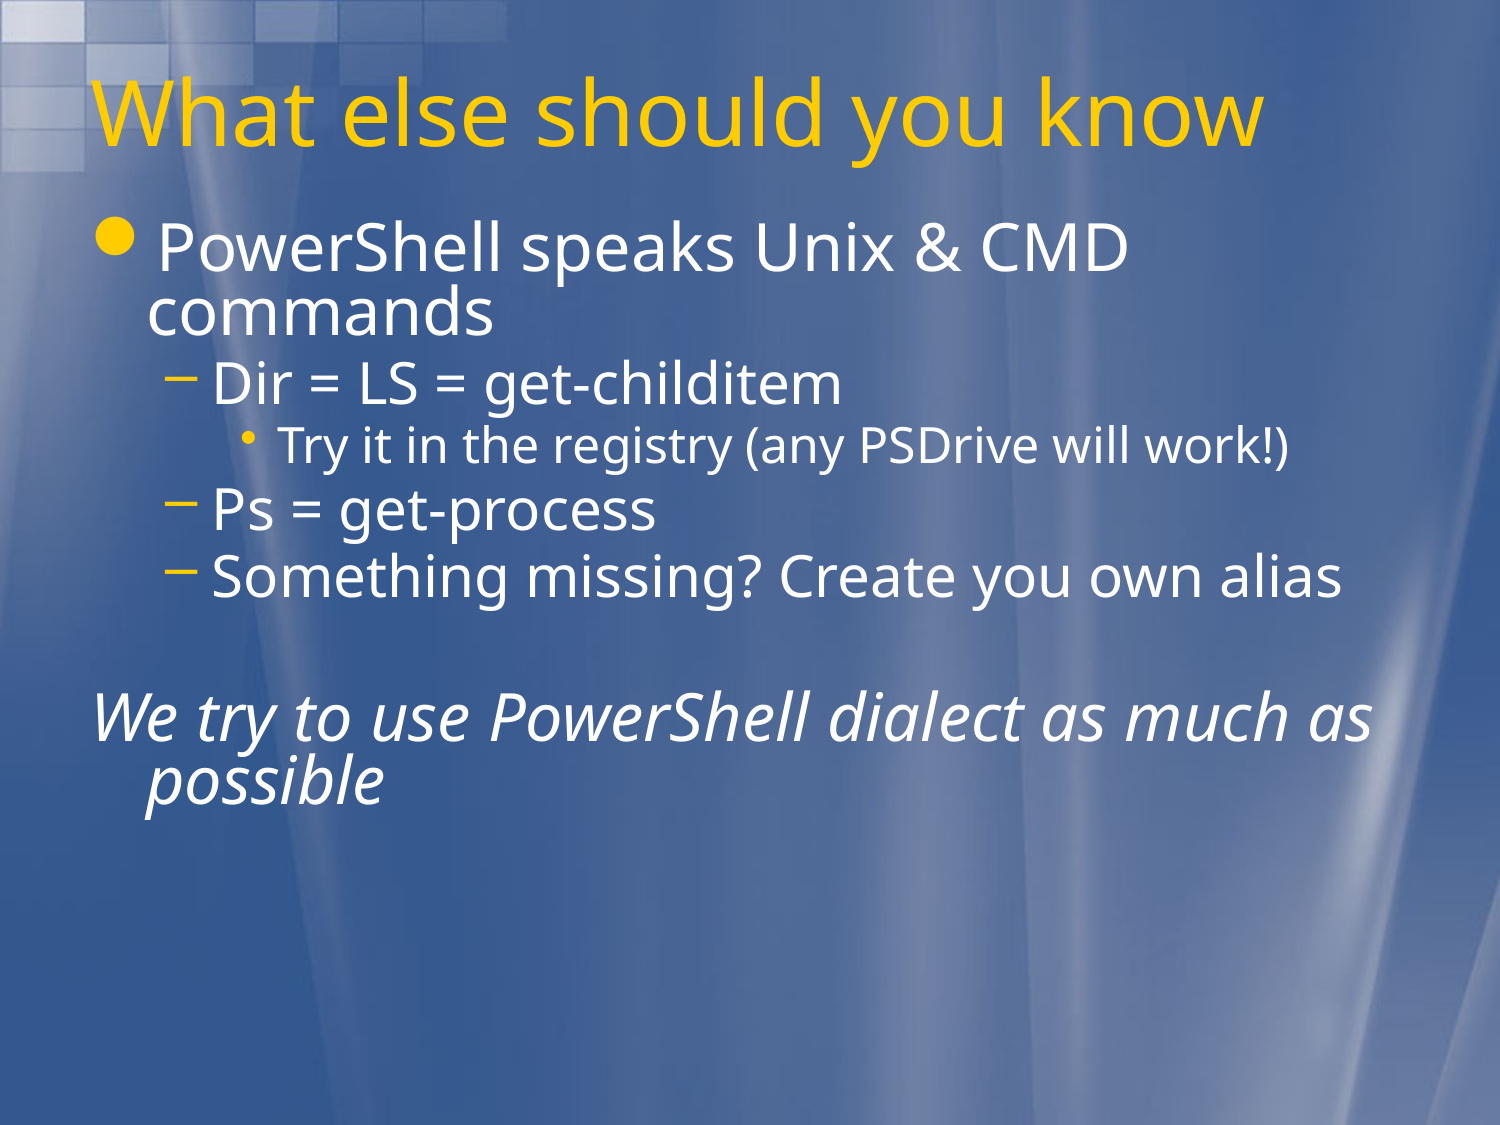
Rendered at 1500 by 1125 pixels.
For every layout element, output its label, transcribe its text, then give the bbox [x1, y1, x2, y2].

title What else should you know [74, 44, 1426, 176]
list PowerShell speaks Unix & CMD commands Dir = LS = get-childitem Try it in the registry (any PSDrive will work!) Ps = get-process Something missing? Create you own alias We try to use PowerShell dialect as much as possible [74, 212, 1426, 1051]
picture [0, 0, 1500, 1125]
